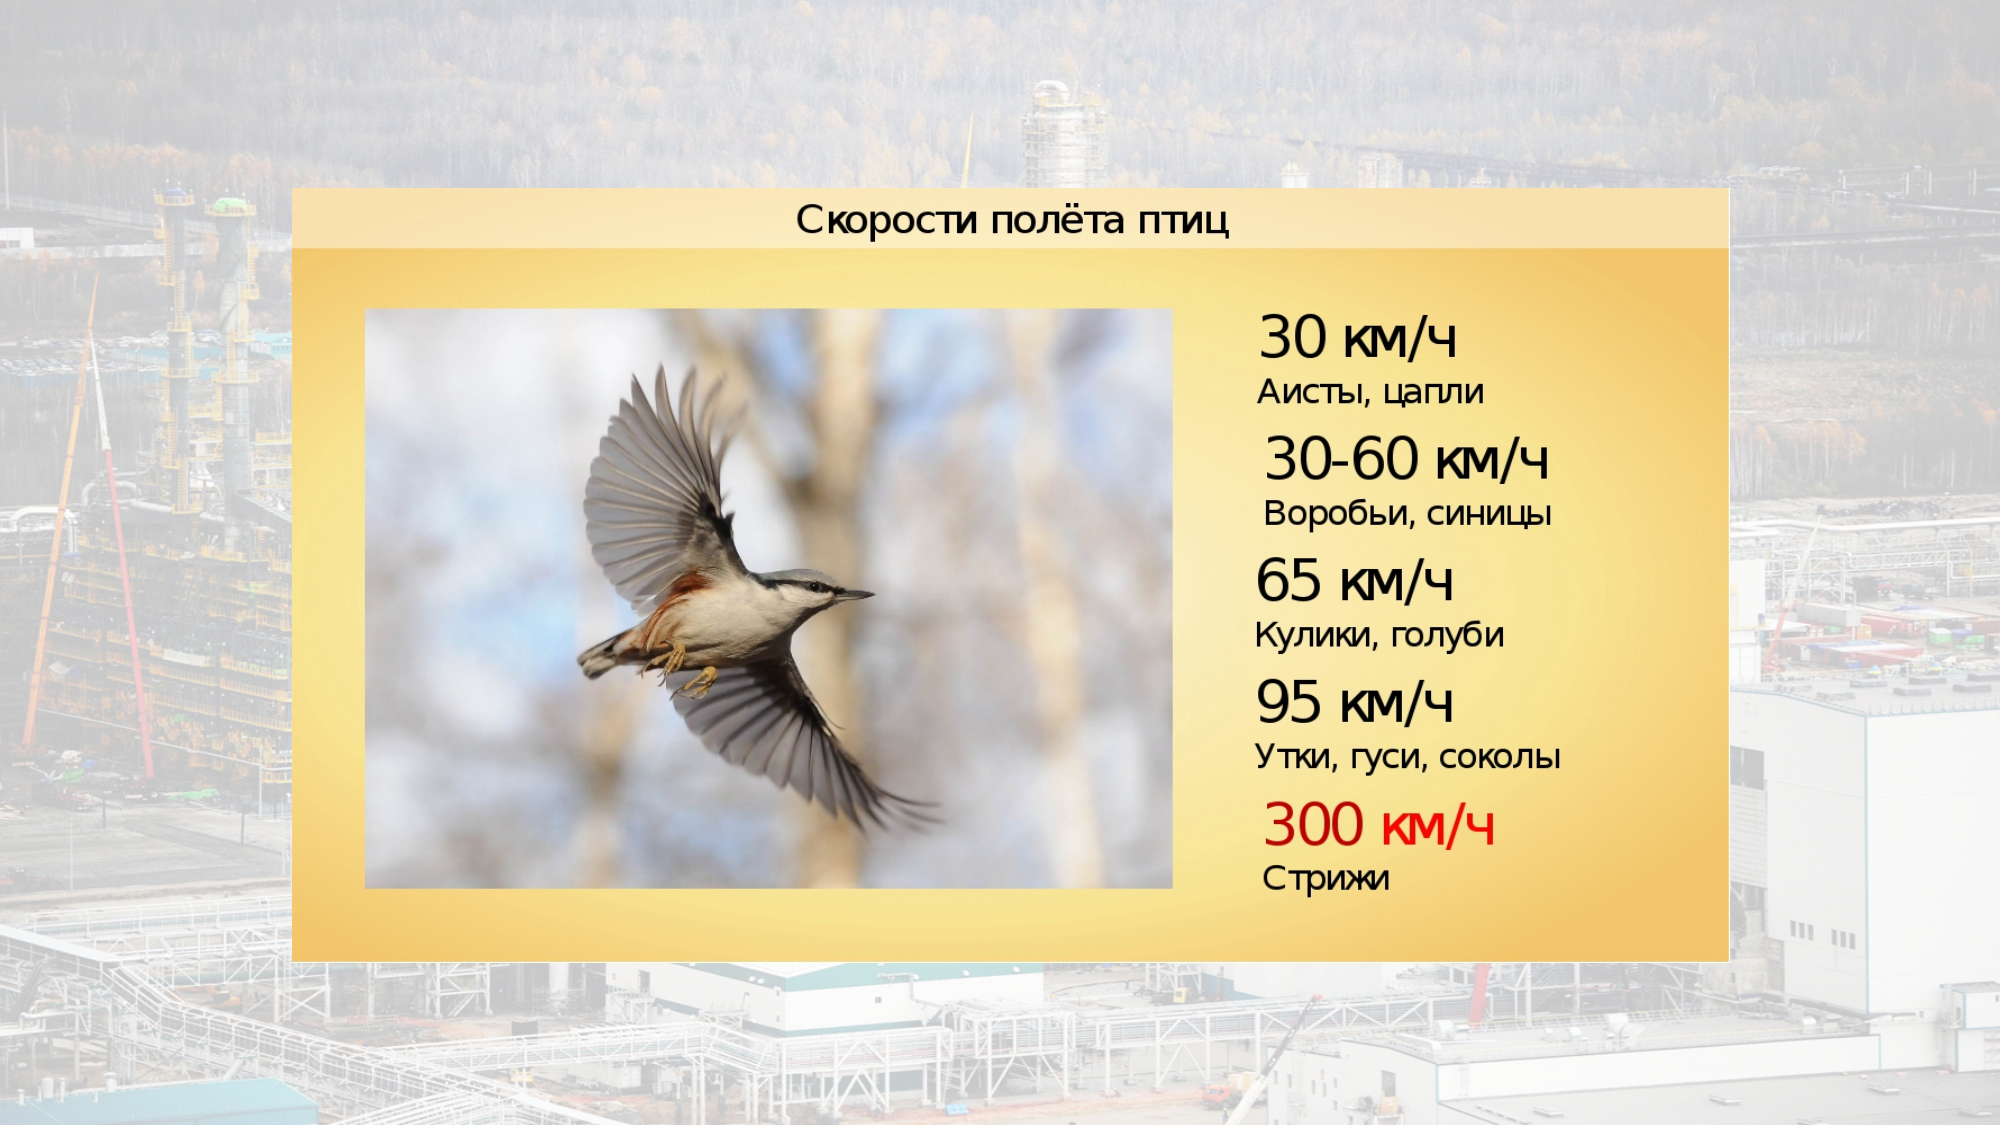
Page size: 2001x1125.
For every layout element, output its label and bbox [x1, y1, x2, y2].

picture [291, 188, 1730, 963]
